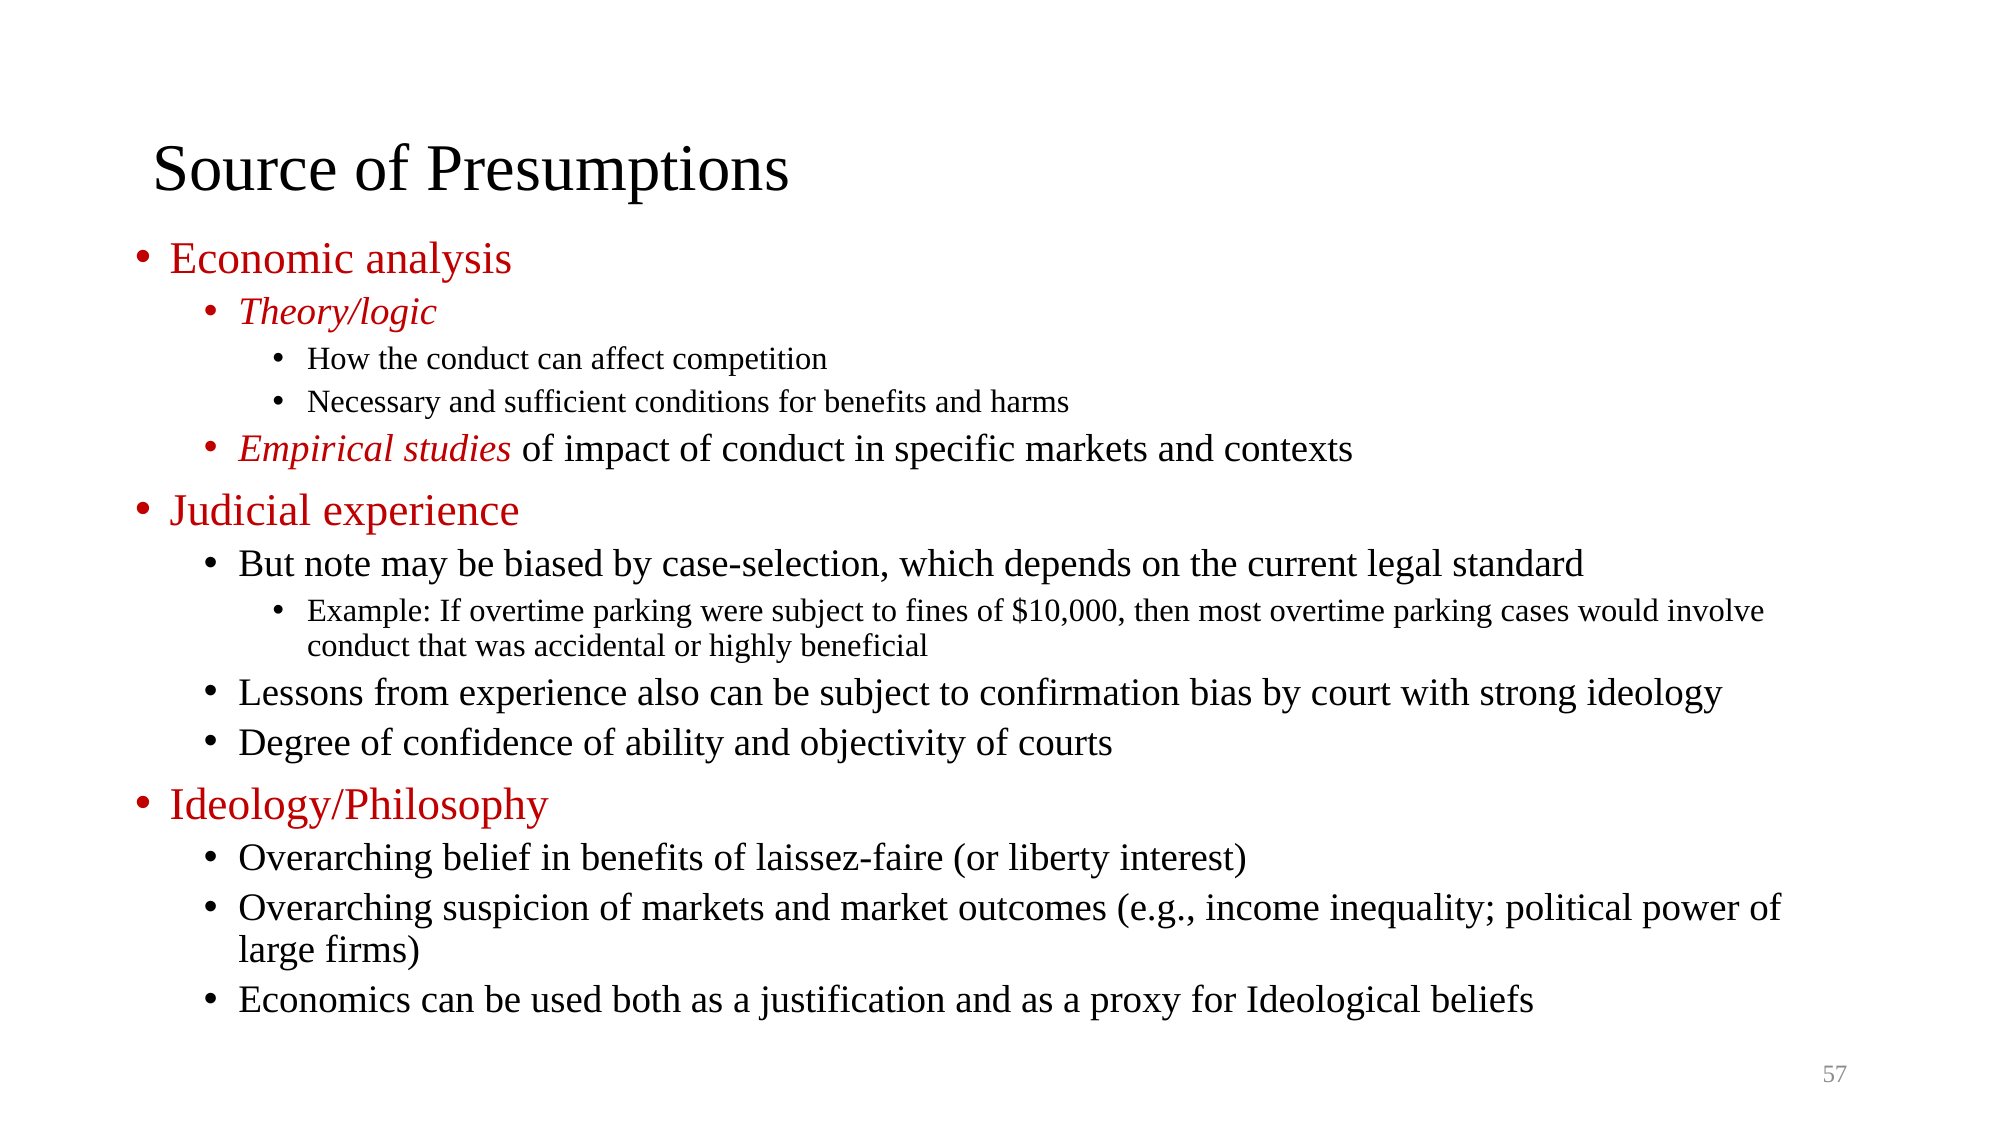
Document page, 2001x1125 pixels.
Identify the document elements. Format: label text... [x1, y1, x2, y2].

title Source of Presumptions [137, 59, 1863, 278]
slide_number 57 [1412, 1042, 1863, 1103]
list Economic analysis Theory/logic How the conduct can affect competition Necessary and sufficient conditions for benefits and harms Empirical studies of impact of conduct in specific markets and contexts Judicial experience But note may be biased by case-selection, which depends on the current legal standard Example: If overtime parking were subject to fines of $10,000, then most overtime parking cases would involve conduct that was accidental or highly beneficial Lessons from experience also can be subject to confirmation bias by court with strong ideology Degree of confidence of ability and objectivity of courts Ideology/Philosophy Overarching belief in benefits of laissez-faire (or liberty interest) Overarching suspicion of markets and market outcomes (e.g., income inequality; political power of large firms) Economics can be used both as a justification and as a proxy for Ideological beliefs [120, 226, 1846, 1031]
